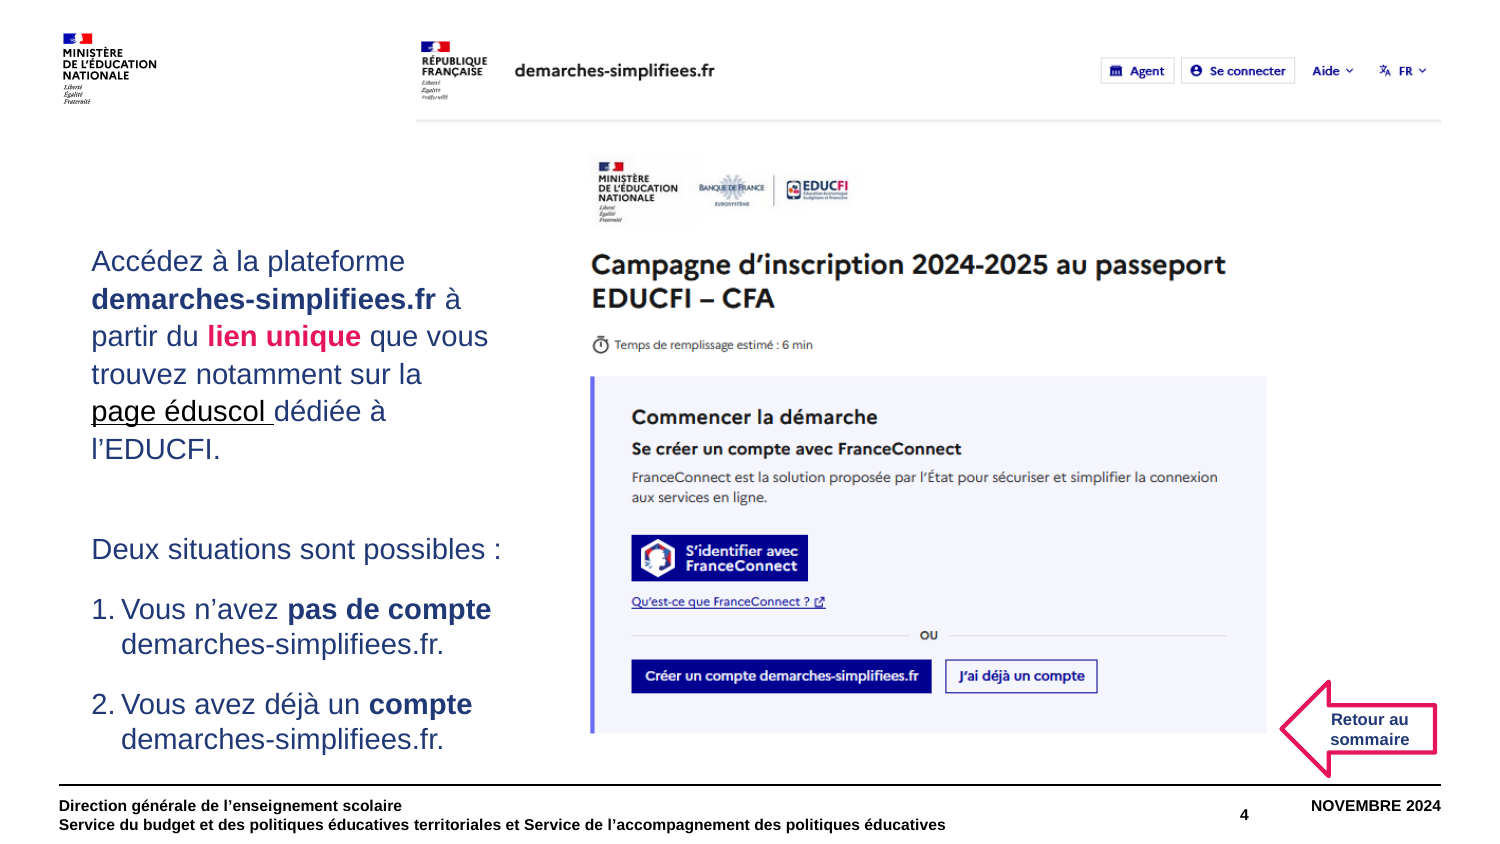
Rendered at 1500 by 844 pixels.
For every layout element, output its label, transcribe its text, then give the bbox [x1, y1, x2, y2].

text_box Accédez à la plateforme demarches-simplifiees.fr à partir du lien unique que vous trouvez notamment sur la page éduscol dédiée à l’EDUCFI. Deux situations sont possibles : Vous n’avez pas de compte demarches-simplifiees.fr. Vous avez déjà un compte demarches-simplifiees.fr. [76, 232, 526, 763]
text_box Retour au sommaire [1300, 751, 1438, 779]
picture [53, 23, 178, 114]
picture [415, 31, 1442, 744]
footer Direction générale de l’enseignement scolaire Service du budget et des politiques éducatives territoriales et Service de l’accompagnement des politiques éducatives [59, 784, 1028, 844]
slide_number NOVEMBRE 2024 [1249, 784, 1441, 844]
slide_number 4 [1028, 784, 1249, 844]
